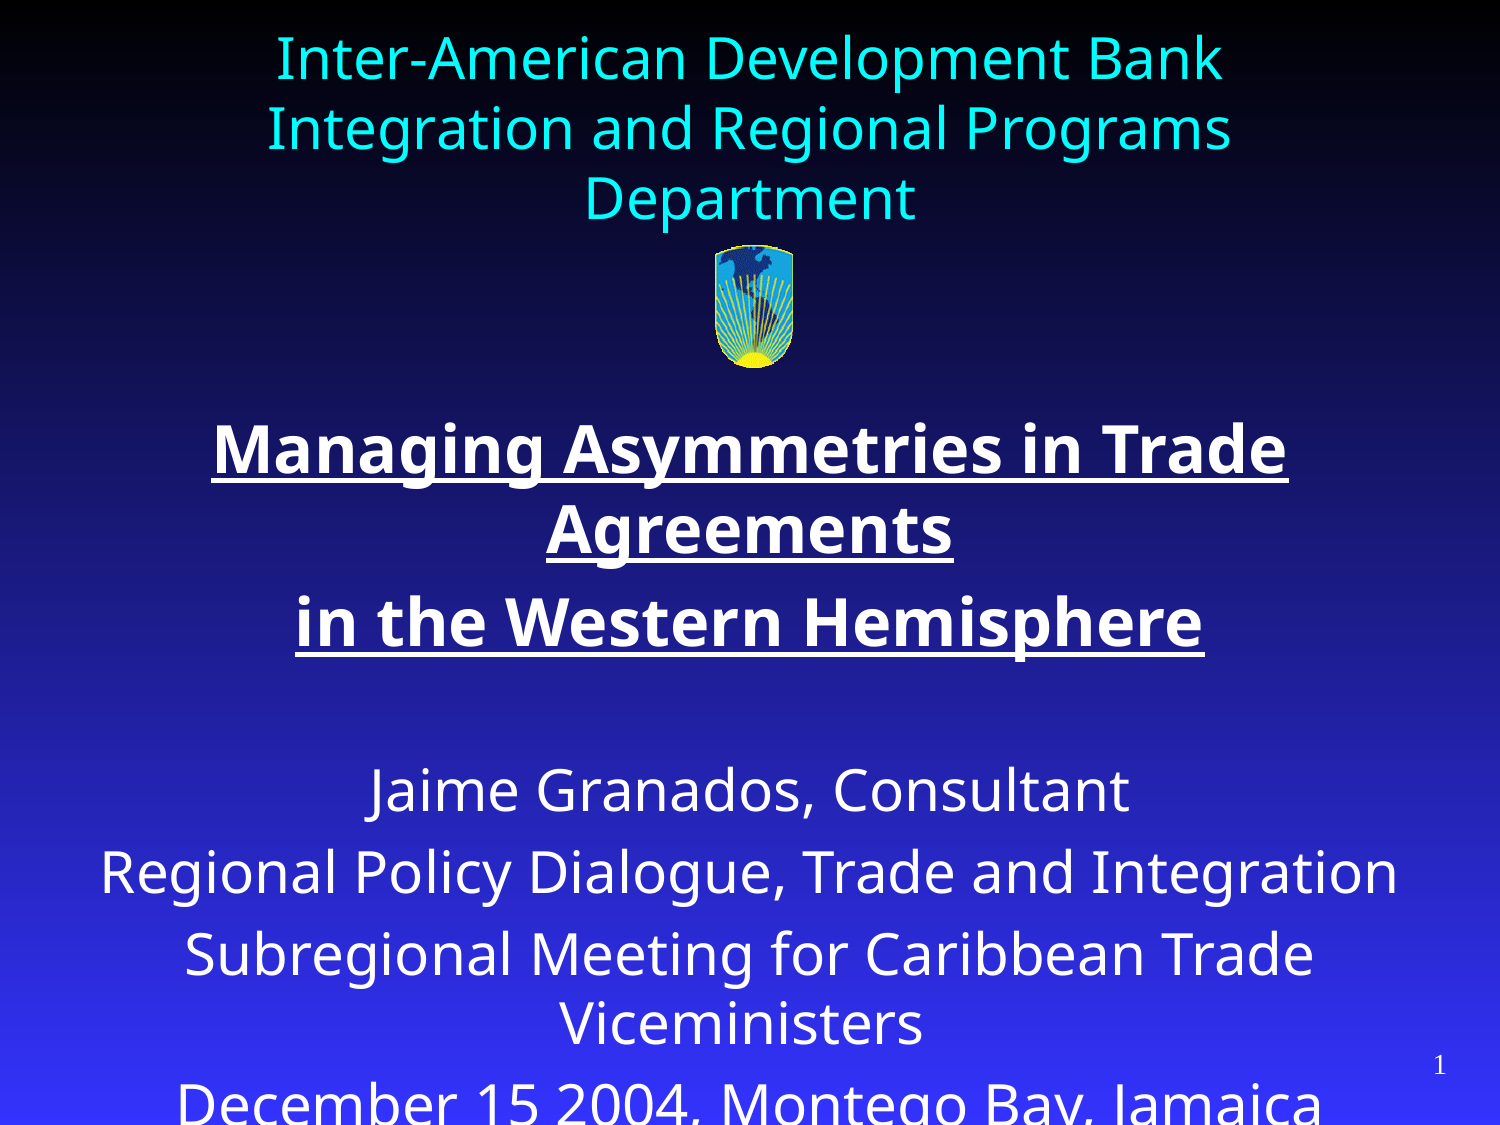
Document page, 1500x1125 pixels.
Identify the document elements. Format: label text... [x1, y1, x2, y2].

slide_number 1 [1149, 1076, 1463, 1101]
title Inter-American Development Bank Integration and Regional Programs Department [112, 49, 1388, 212]
subtitle Managing Asymmetries in Trade Agreements in the Western Hemisphere Jaime Granados, Consultant Regional Policy Dialogue, Trade and Integration Subregional Meeting for Caribbean Trade Viceministers December 15 2004, Montego Bay, Jamaica [0, 212, 1500, 1076]
picture [699, 237, 801, 376]
